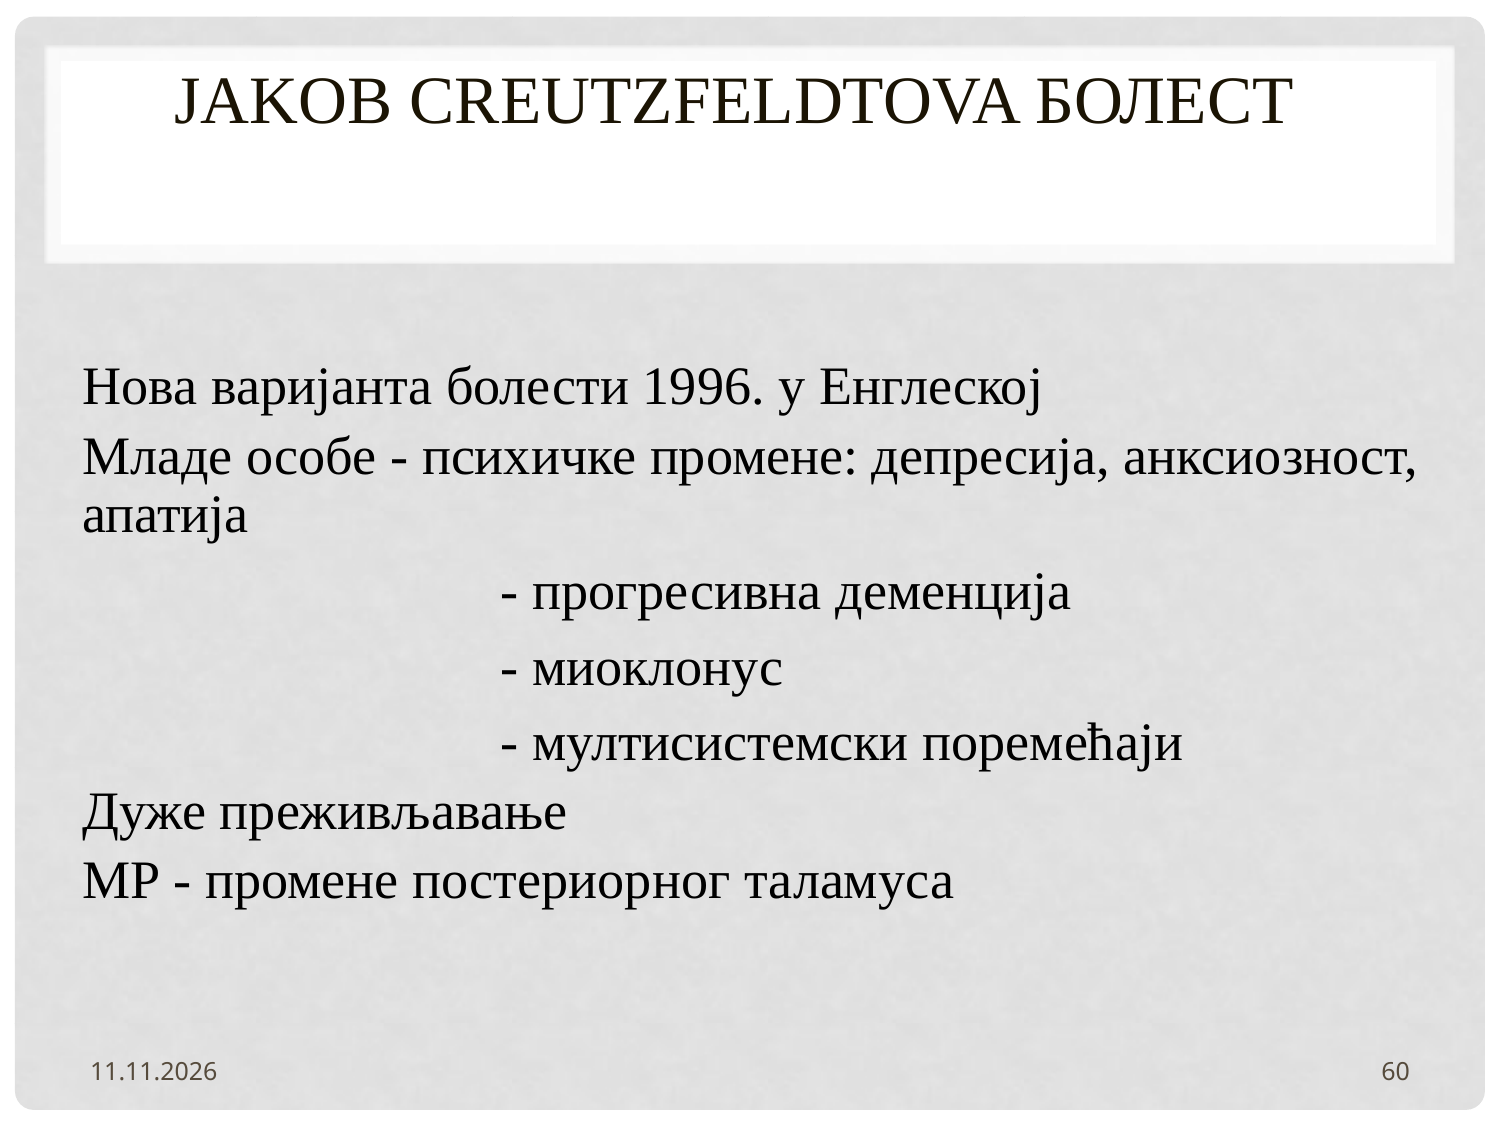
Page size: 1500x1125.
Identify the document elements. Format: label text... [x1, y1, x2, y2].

slide_number 60 [1074, 1042, 1425, 1103]
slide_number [75, 1042, 425, 1103]
text_box Нова варијанта болести 1996. у Енглеској Младе особе - психичке промене: депресија, анксиозност, апатија - прогресивна деменција - миоклонус - мултисистемски поремећаји Дуже преживљавање МР - промене постериорног таламуса [67, 274, 1488, 1088]
title Јakob Creutzfeldtova болест [18, 56, 1450, 244]
